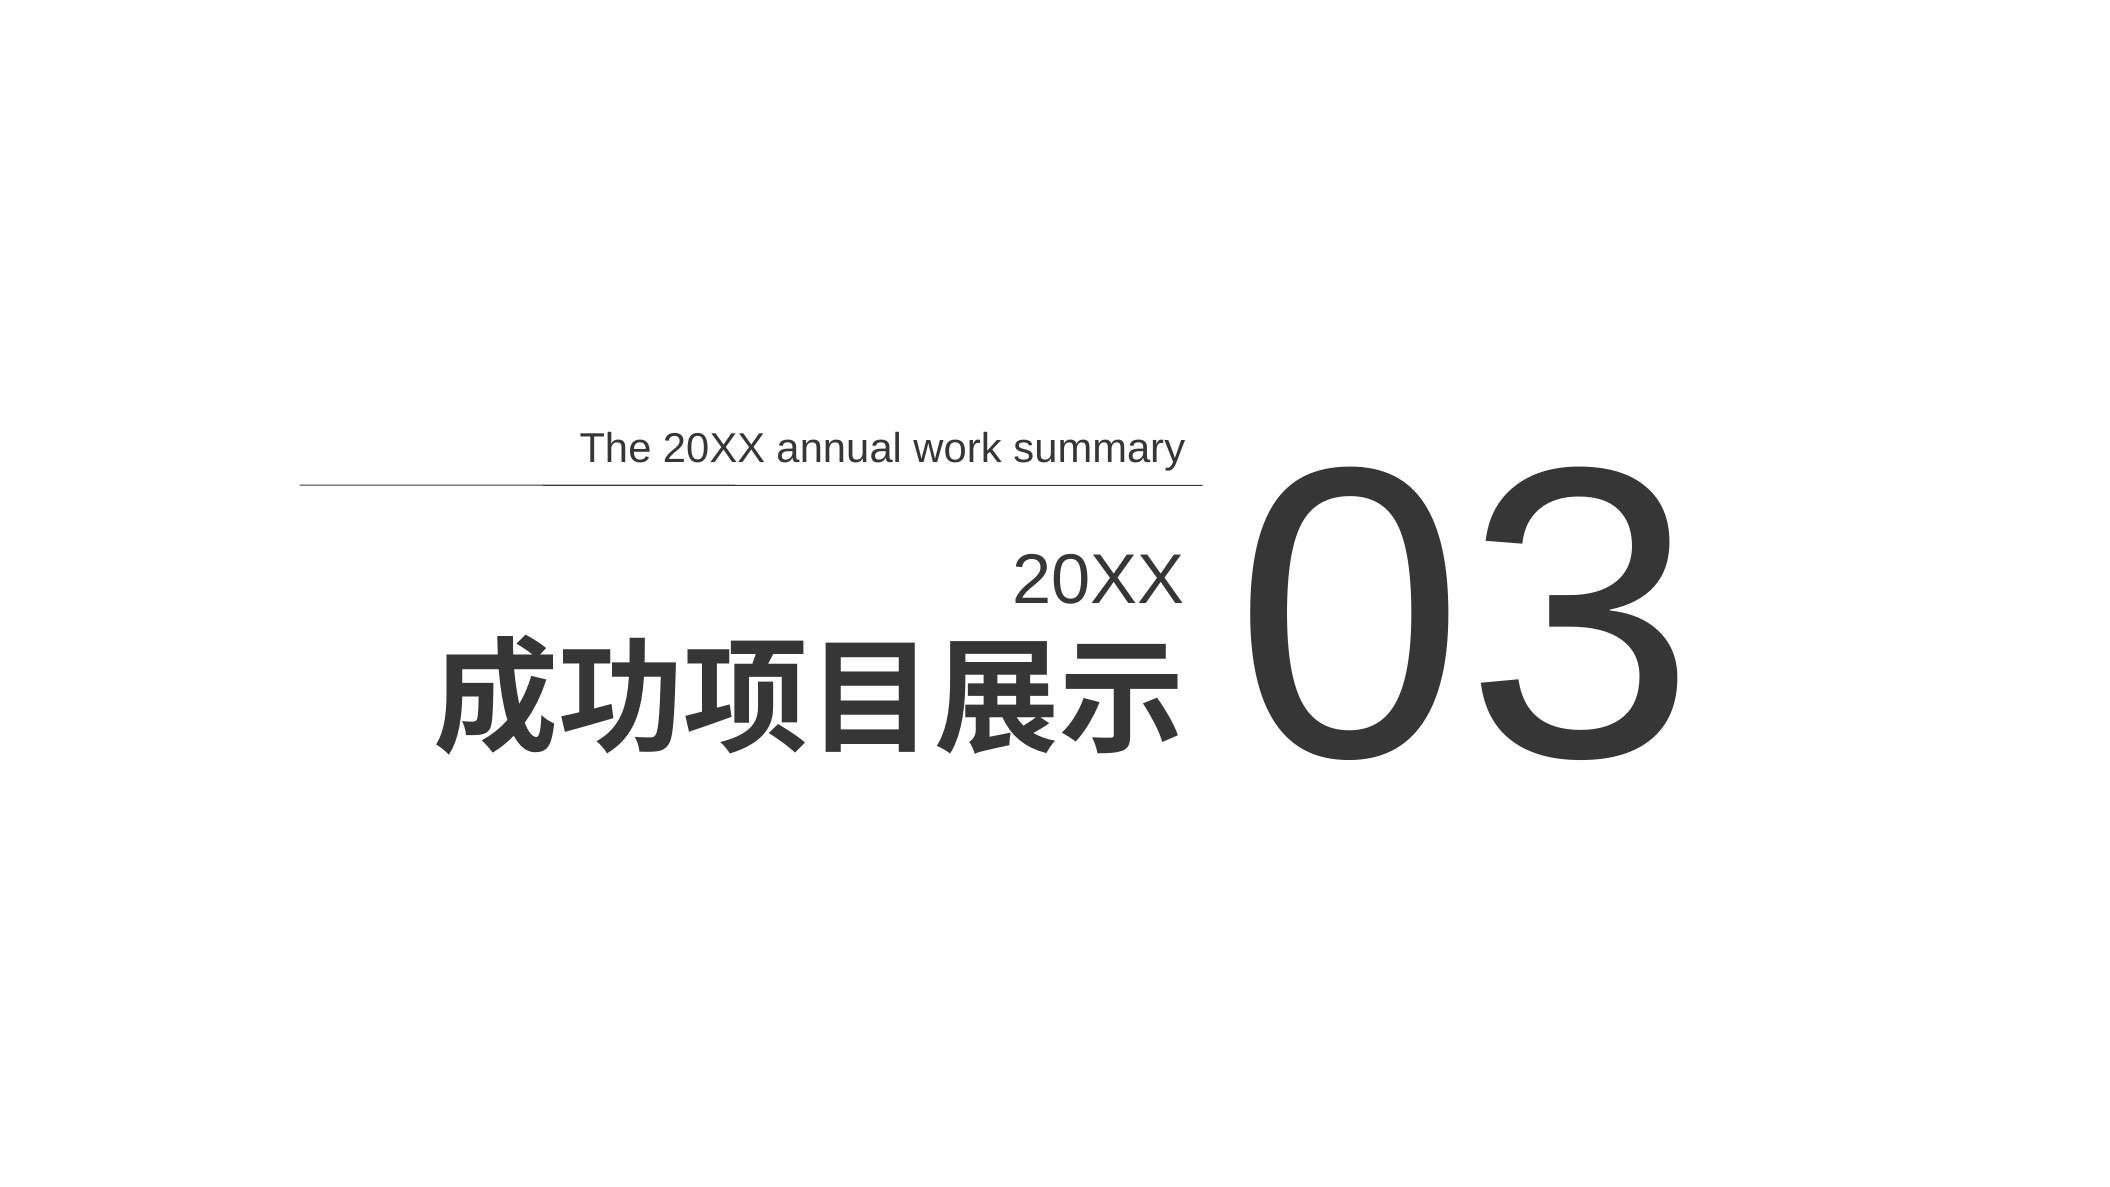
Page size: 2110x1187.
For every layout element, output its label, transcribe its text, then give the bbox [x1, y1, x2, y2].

text_box 20XX 成功项目展示 [418, 525, 1199, 775]
text_box The 20XX annual work summary [564, 413, 1201, 479]
text_box 03 [1220, 334, 1711, 847]
